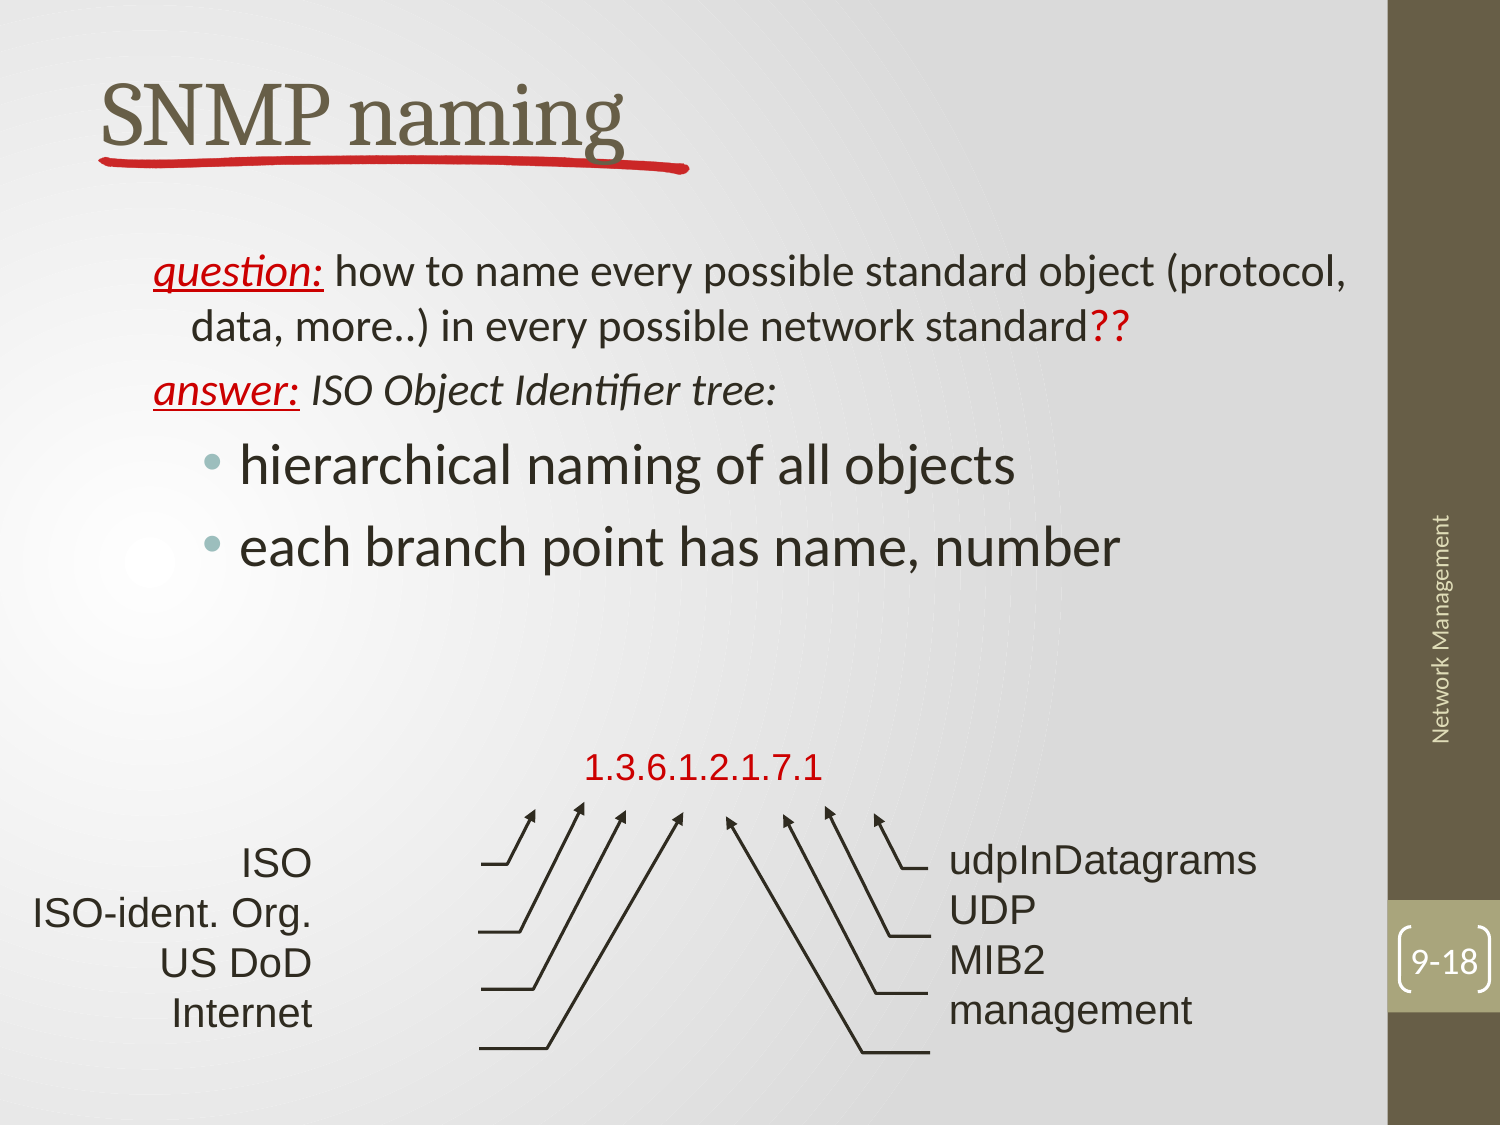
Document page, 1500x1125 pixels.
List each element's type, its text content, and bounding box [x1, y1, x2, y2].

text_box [725, 805, 932, 1054]
slide_number 9-18 [1397, 925, 1492, 994]
text_box 1.3.6.1.2.1.7.1 [569, 735, 839, 796]
list question: how to name every possible standard object (protocol, data, more..) in every possible network standard?? answer: ISO Object Identifier tree: hierarchical naming of all objects each branch point has name, number [119, 233, 1438, 689]
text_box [477, 801, 684, 1050]
picture [94, 150, 696, 180]
text_box ISO ISO-ident. Org. US DoD Internet [17, 828, 328, 1044]
footer Network Management [1408, 500, 1469, 889]
title SNMP naming [87, 28, 1363, 190]
text_box udpInDatagrams UDP MIB2 management [941, 825, 1273, 1041]
